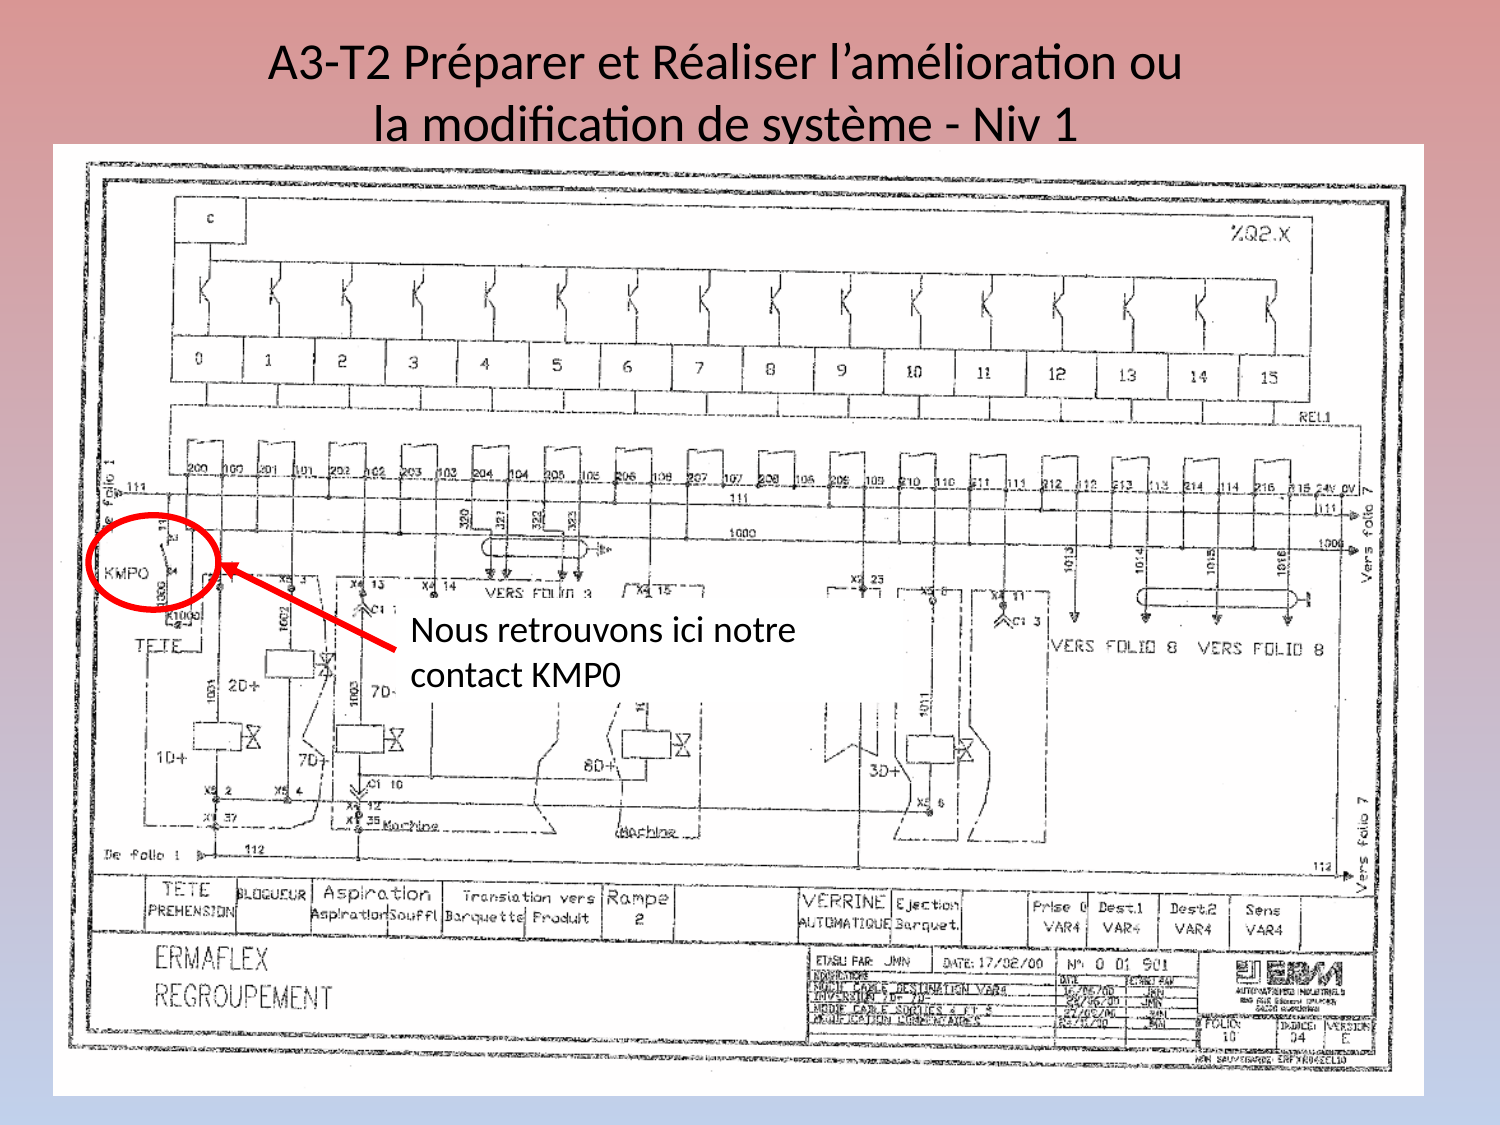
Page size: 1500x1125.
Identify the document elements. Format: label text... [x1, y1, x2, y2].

text_box A3-T2 Préparer et Réaliser l’amélioration ou la modification de système - Niv 1 [242, 19, 1211, 142]
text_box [218, 562, 396, 652]
picture [52, 144, 1424, 1096]
